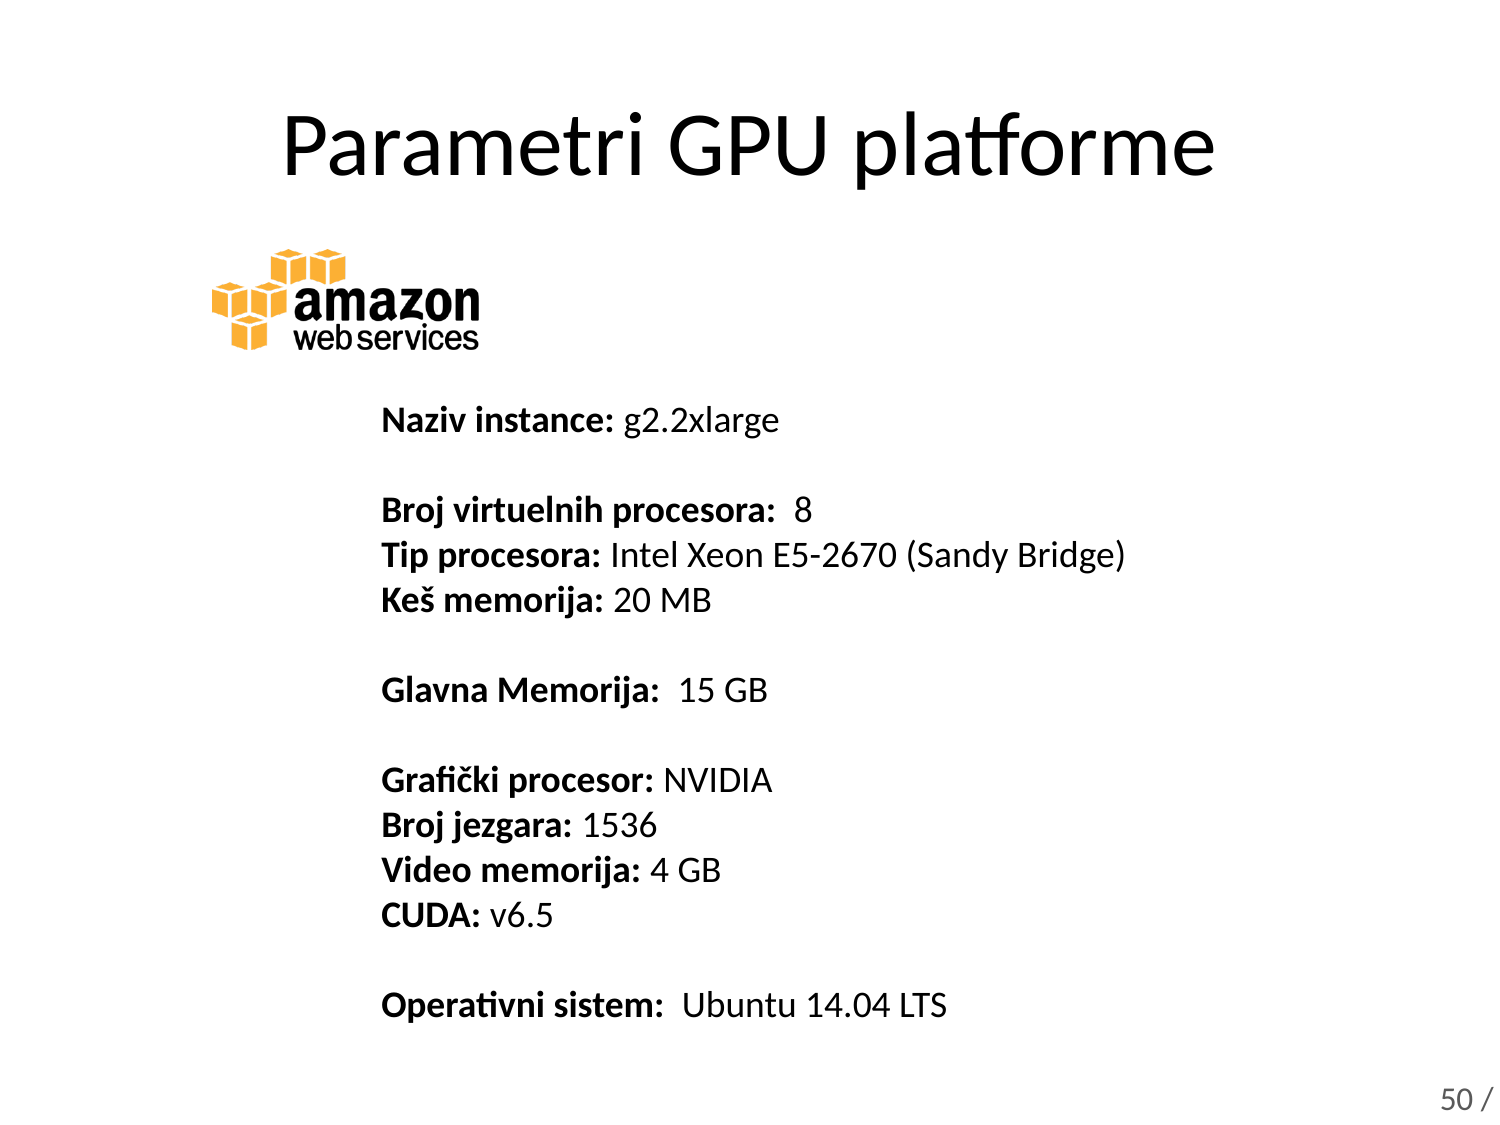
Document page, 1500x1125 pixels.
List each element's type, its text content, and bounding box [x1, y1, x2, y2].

text_box Naziv instance: g2.2xlarge Broj virtuelnih procesora: 8 Tip procesora: Intel Xeon E5-2670 (Sandy Bridge) Keš memorija: 20 MB Glavna Memorija: 15 GB Grafički procesor: NVIDIA Broj jezgara: 1536 Video memorija: 4 GB CUDA: v6.5 Operativni sistem: Ubuntu 14.04 LTS [366, 387, 1150, 1033]
title Parametri GPU platforme [75, 45, 1425, 233]
picture [212, 249, 479, 351]
